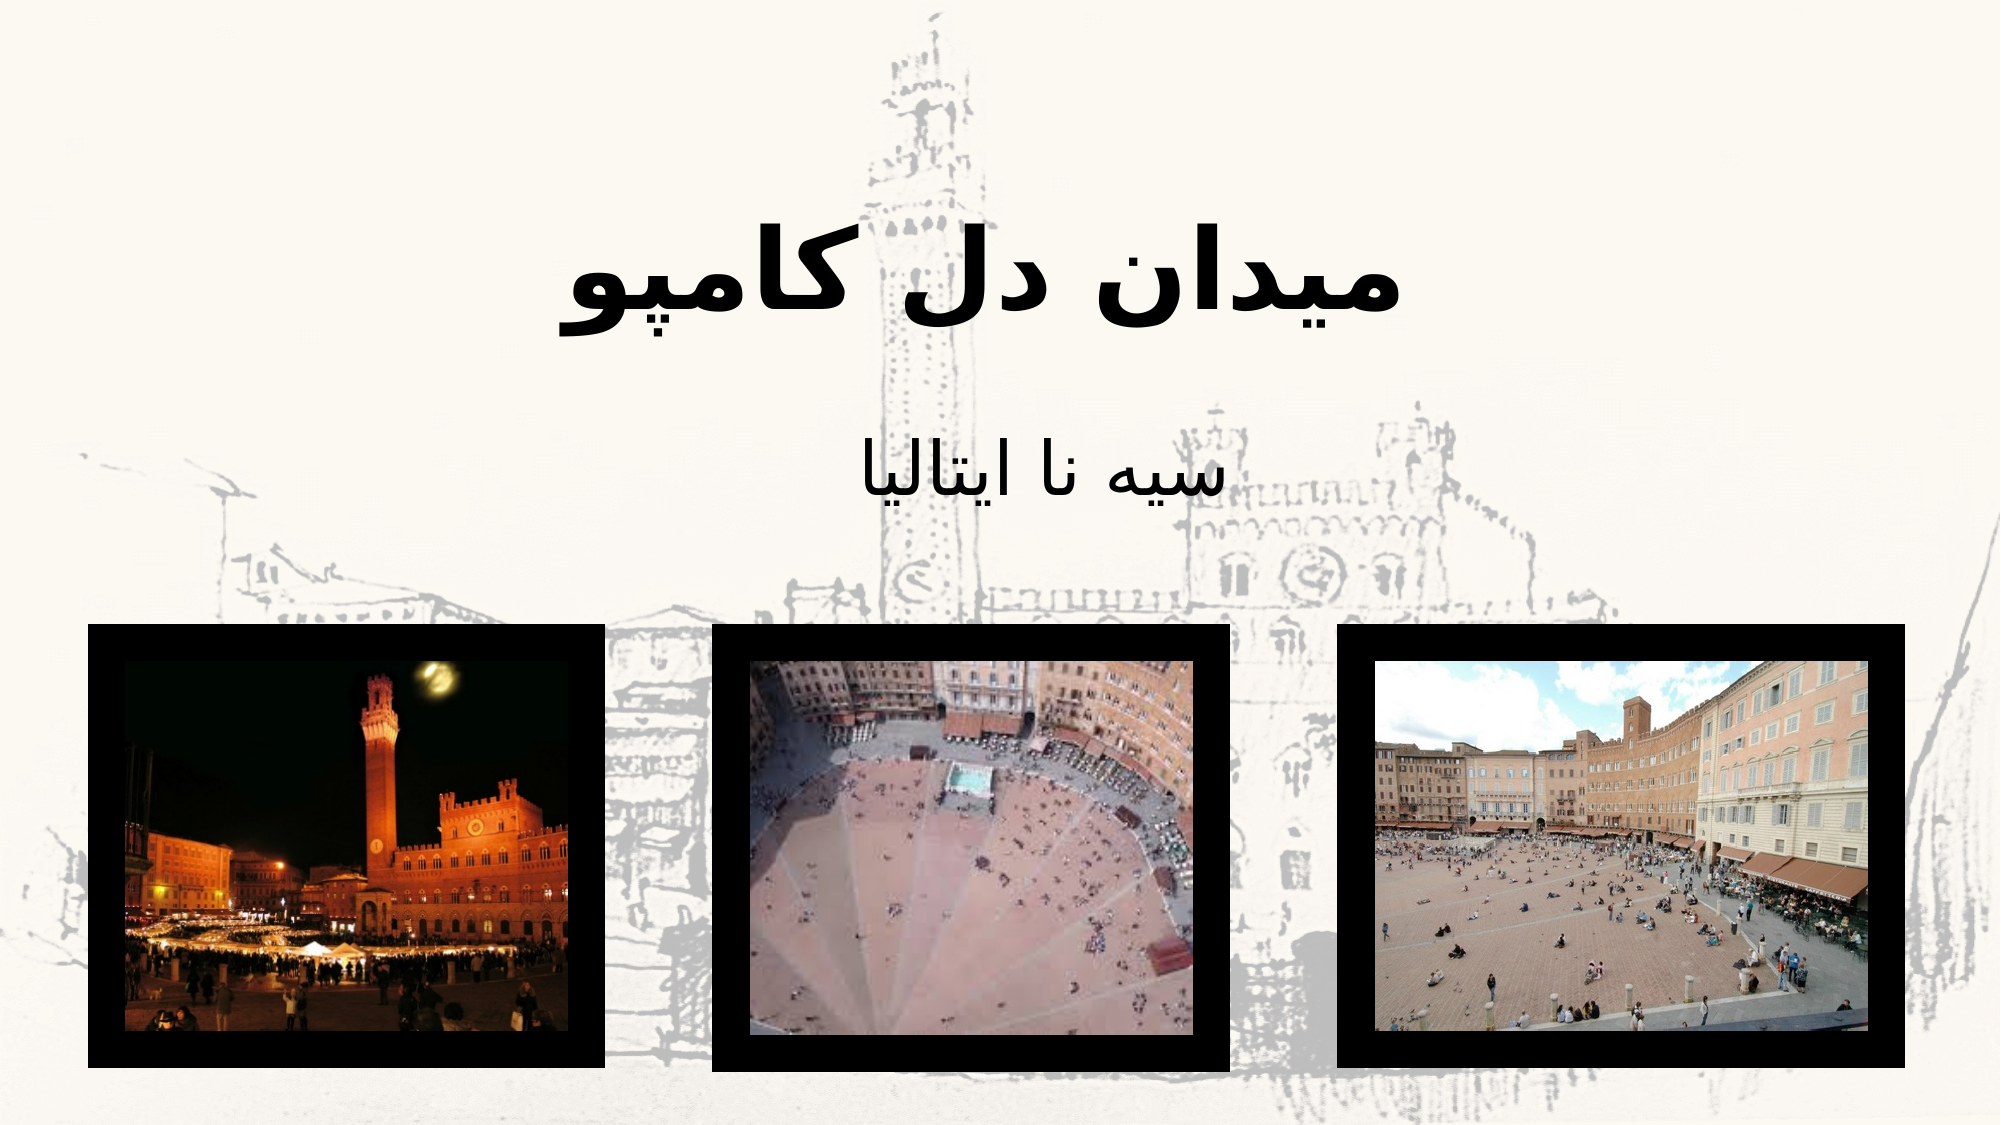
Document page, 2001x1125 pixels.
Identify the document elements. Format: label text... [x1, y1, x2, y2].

picture [749, 661, 1193, 1035]
text_box سیه نا ایتالیا [629, 412, 1460, 518]
text_box میدان دل کامپو [440, 190, 1533, 340]
picture [124, 661, 568, 1031]
picture [1374, 661, 1868, 1031]
